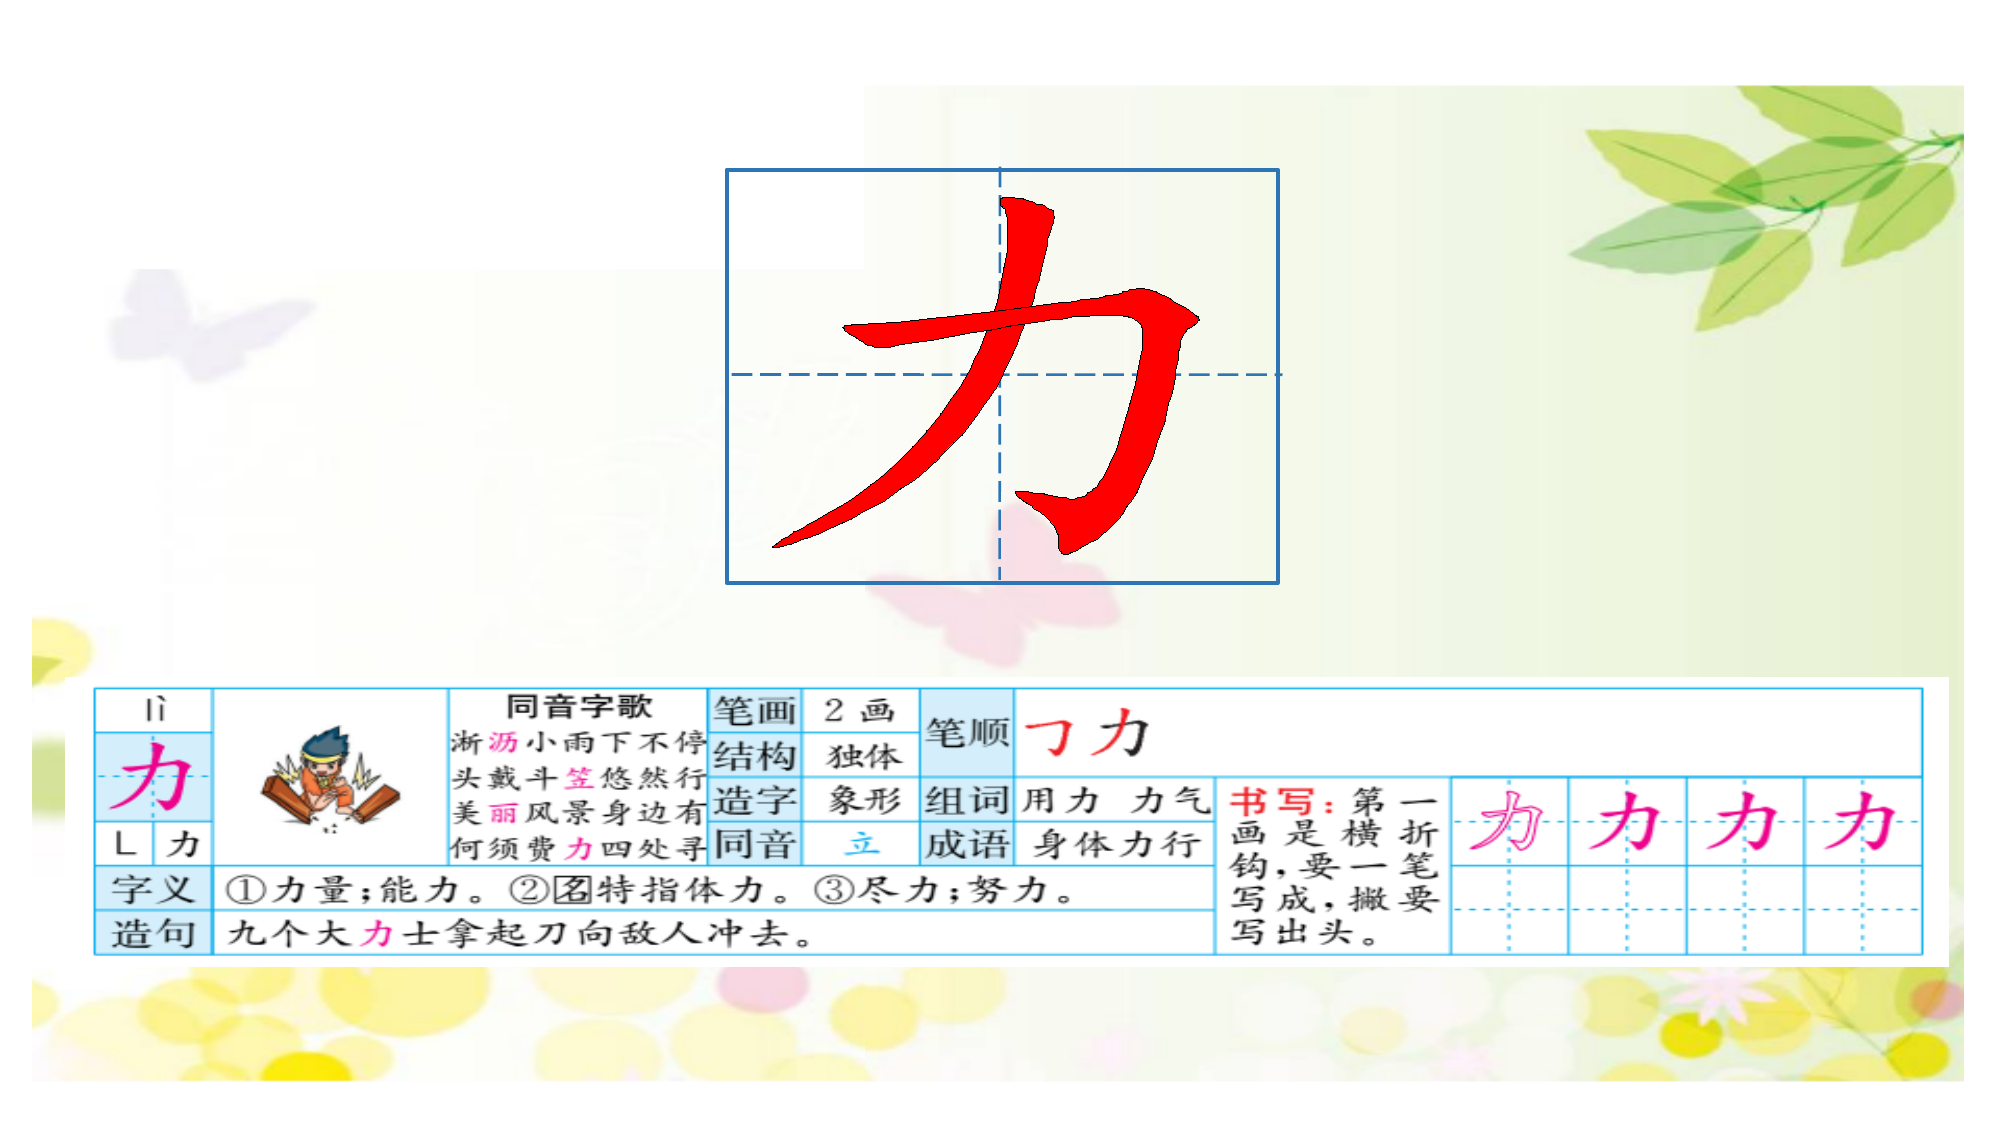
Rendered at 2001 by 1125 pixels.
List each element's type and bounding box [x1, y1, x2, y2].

picture [31, 84, 1964, 1093]
text_box [726, 166, 1283, 584]
